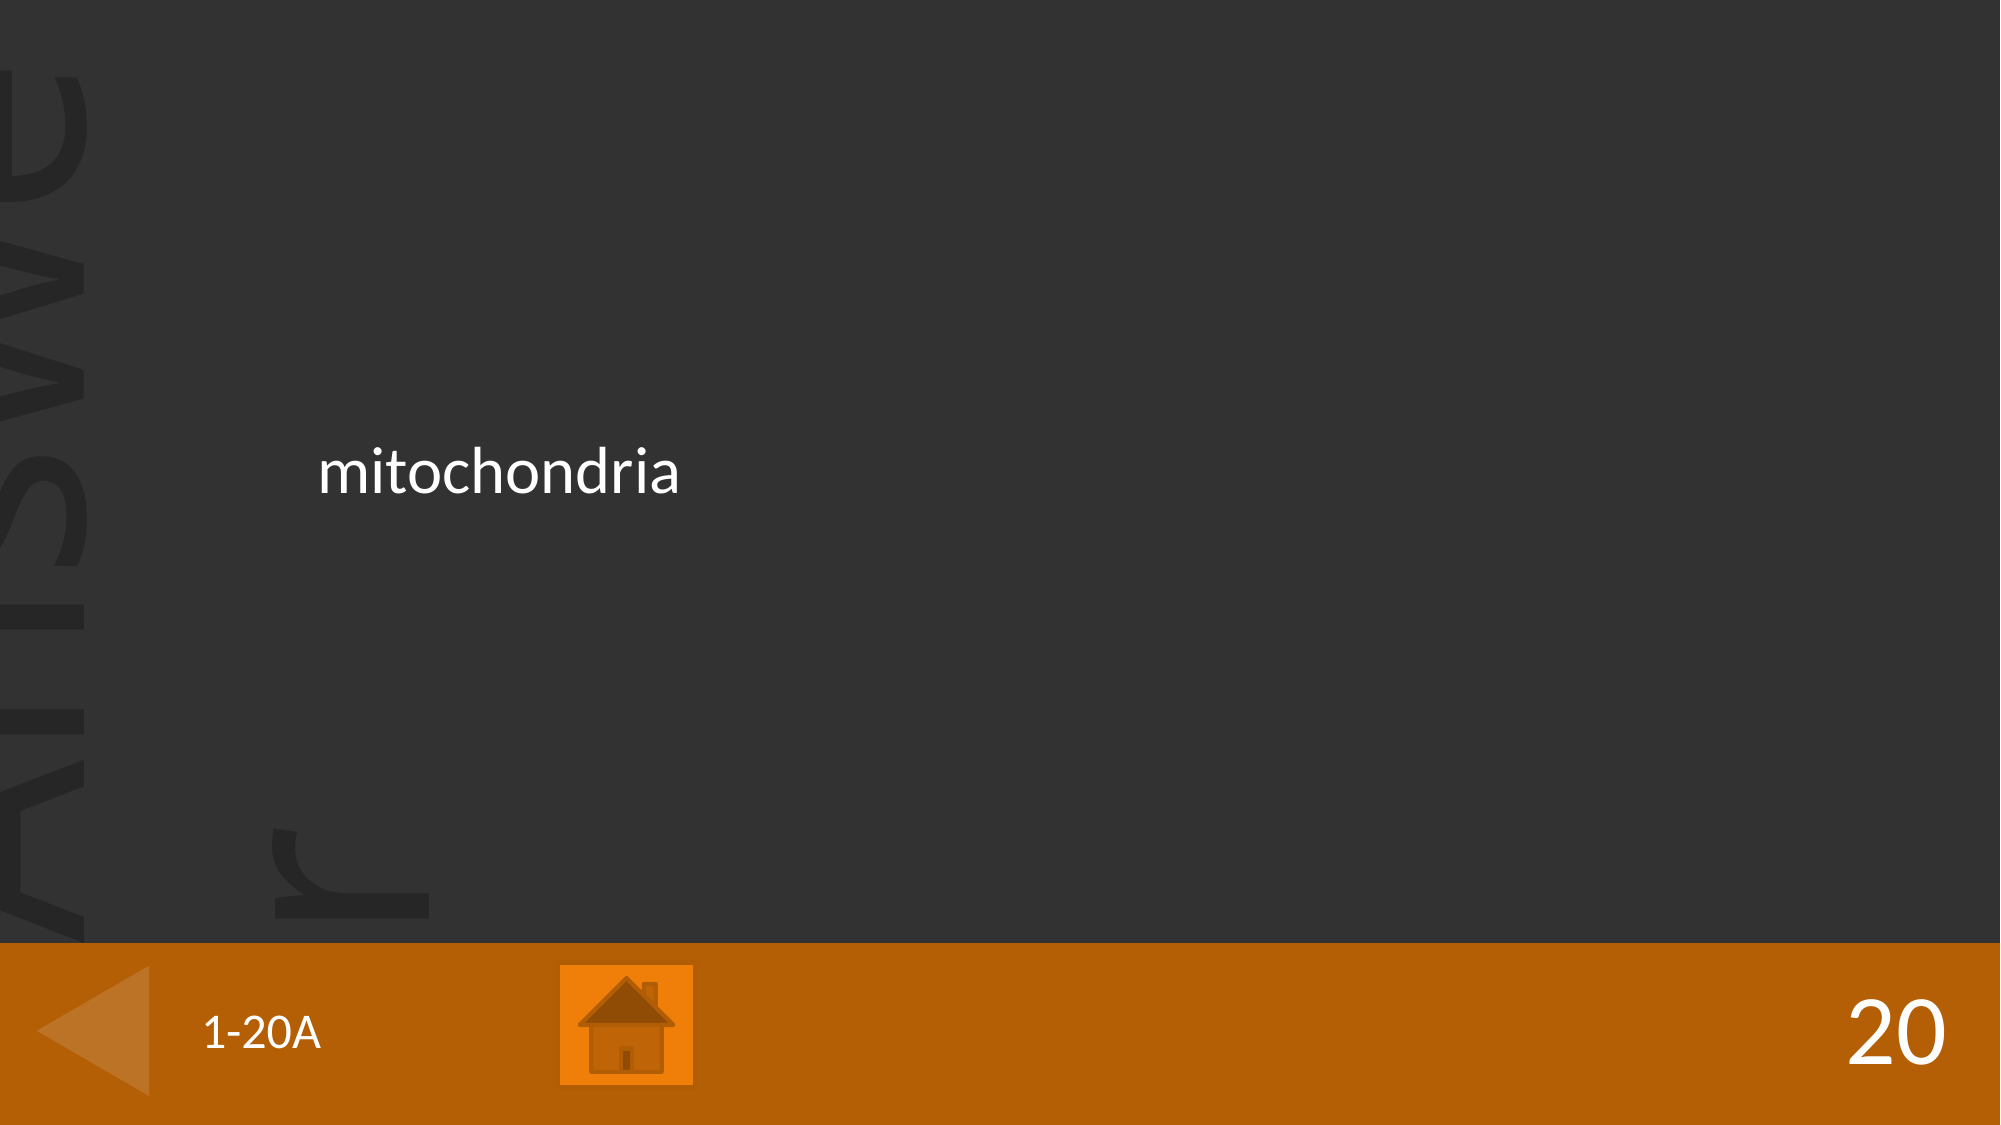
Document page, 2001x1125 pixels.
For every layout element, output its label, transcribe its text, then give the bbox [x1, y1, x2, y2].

title 1-20A [185, 967, 1494, 1097]
list 20 [1494, 967, 1963, 1097]
text_box [556, 960, 697, 1090]
list mitochondria [302, 307, 1760, 636]
